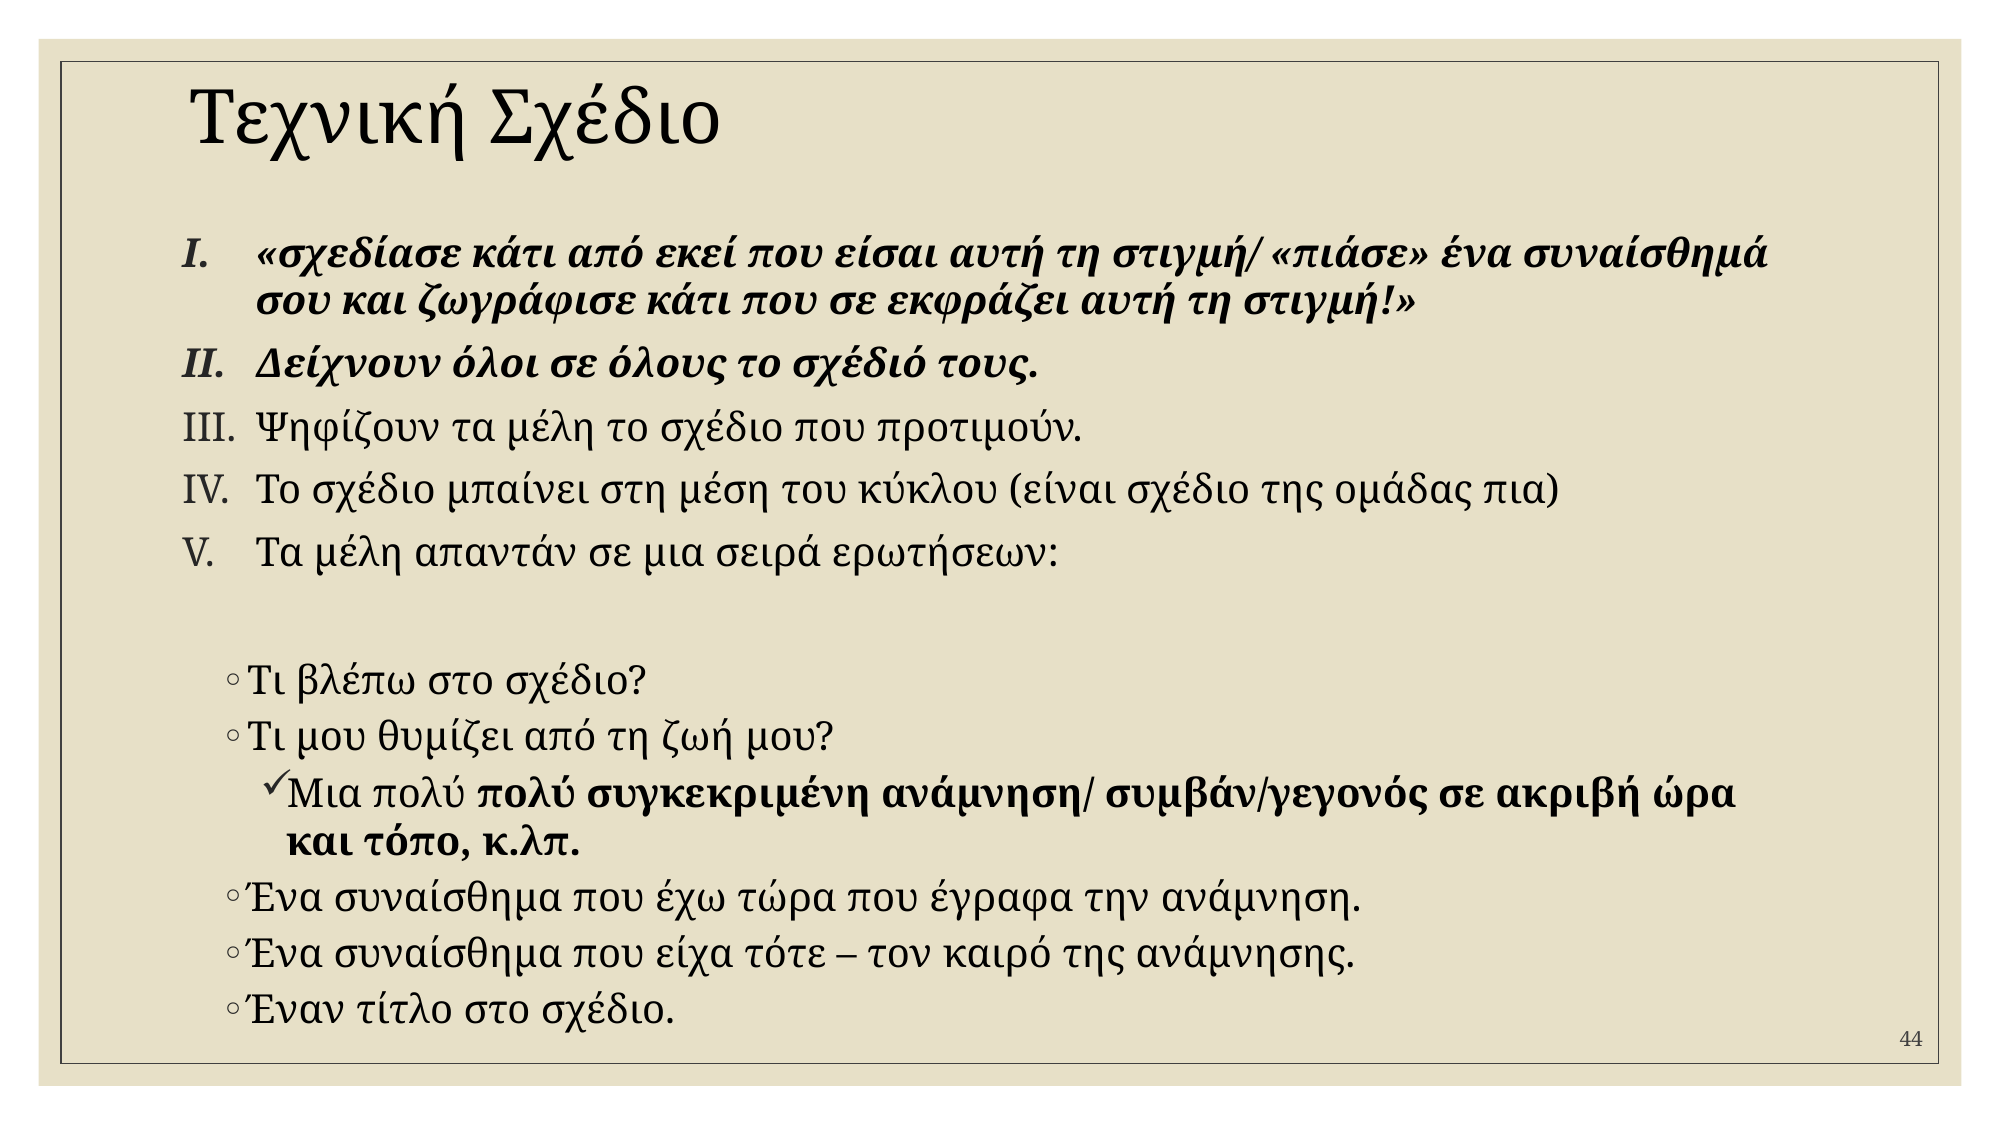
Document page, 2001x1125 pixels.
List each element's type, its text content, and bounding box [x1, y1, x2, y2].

slide_number 44 [1697, 1019, 1938, 1062]
title Τεχνική Σχέδιο [174, 63, 1825, 176]
list «σχεδίασε κάτι από εκεί που είσαι αυτή τη στιγμή/ «πιάσε» ένα συναίσθημά σου και ζωγράφισε κάτι που σε εκφράζει αυτή τη στιγμή!» Δείχνουν όλοι σε όλους το σχέδιό τους. Ψηφίζουν τα μέλη το σχέδιο που προτιμούν. To σχέδιο μπαίνει στη μέση του κύκλου (είναι σχέδιο της ομάδας πια) Τα μέλη απαντάν σε μια σειρά ερωτήσεων: Τι βλέπω στο σχέδιο? Τι μου θυμίζει από τη ζωή μου? Μια πολύ πολύ συγκεκριμένη ανάμνηση/ συμβάν/γεγονός σε ακριβή ώρα και τόπο, κ.λπ. Ένα συναίσθημα που έχω τώρα που έγραφα την ανάμνηση. Ένα συναίσθημα που είχα τότε – τον καιρό της ανάμνησης. Έναν τίτλο στο σχέδιο. [167, 219, 1818, 1040]
